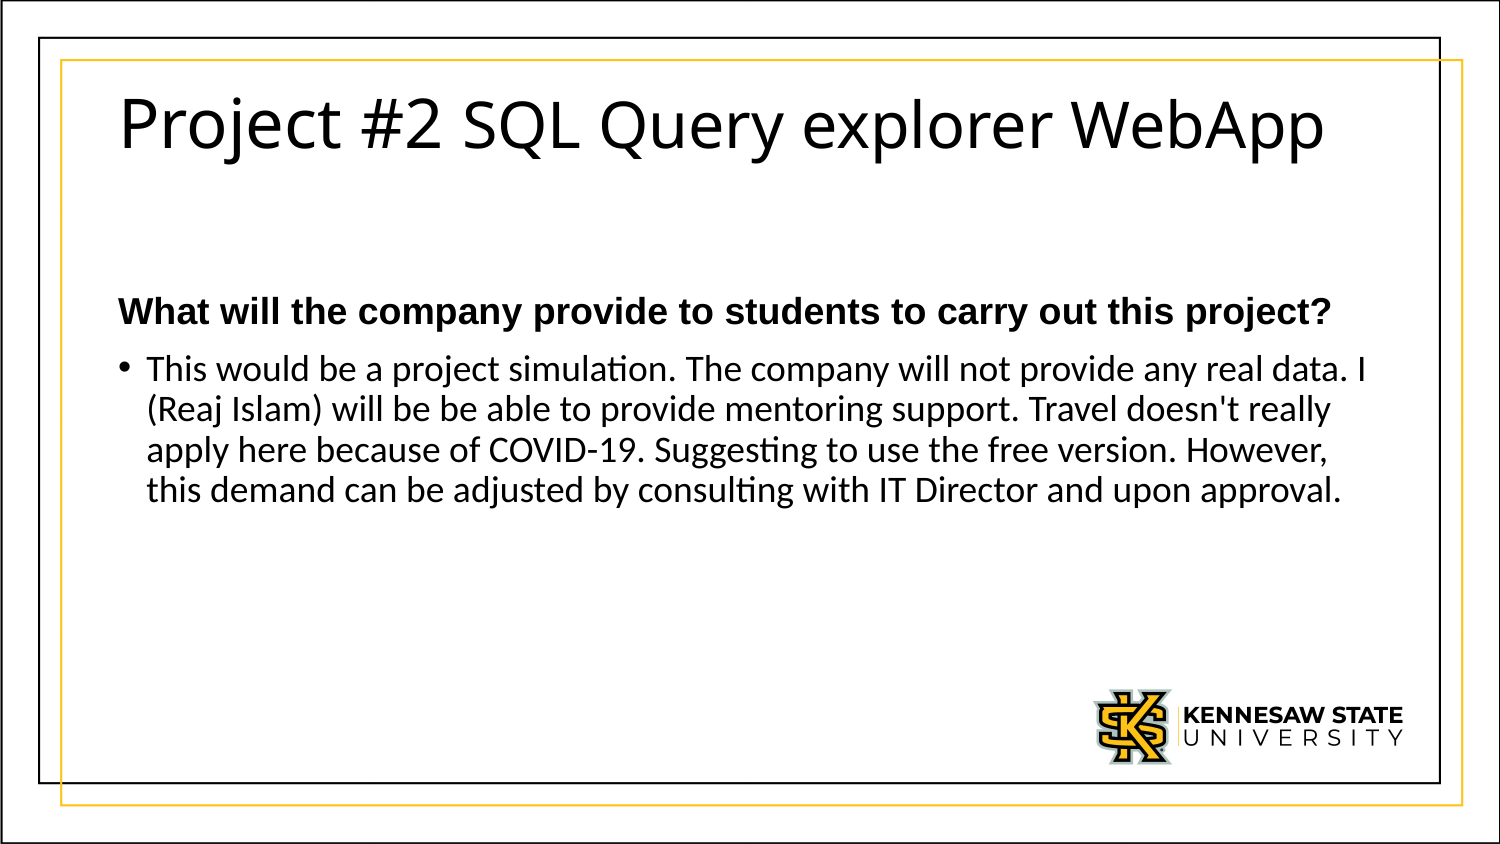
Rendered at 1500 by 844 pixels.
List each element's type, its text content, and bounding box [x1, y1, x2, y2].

list What will the company provide to students to carry out this project? This would be a project simulation. The company will not provide any real data. I (Reaj Islam) will be be able to provide mentoring support. Travel doesn't really apply here because of COVID-19. Suggesting to use the free version. However, this demand can be adjusted by consulting with IT Director and upon approval. [103, 224, 1397, 760]
picture [0, 0, 1500, 844]
title Project #2 SQL Query explorer WebApp [103, 44, 1397, 208]
